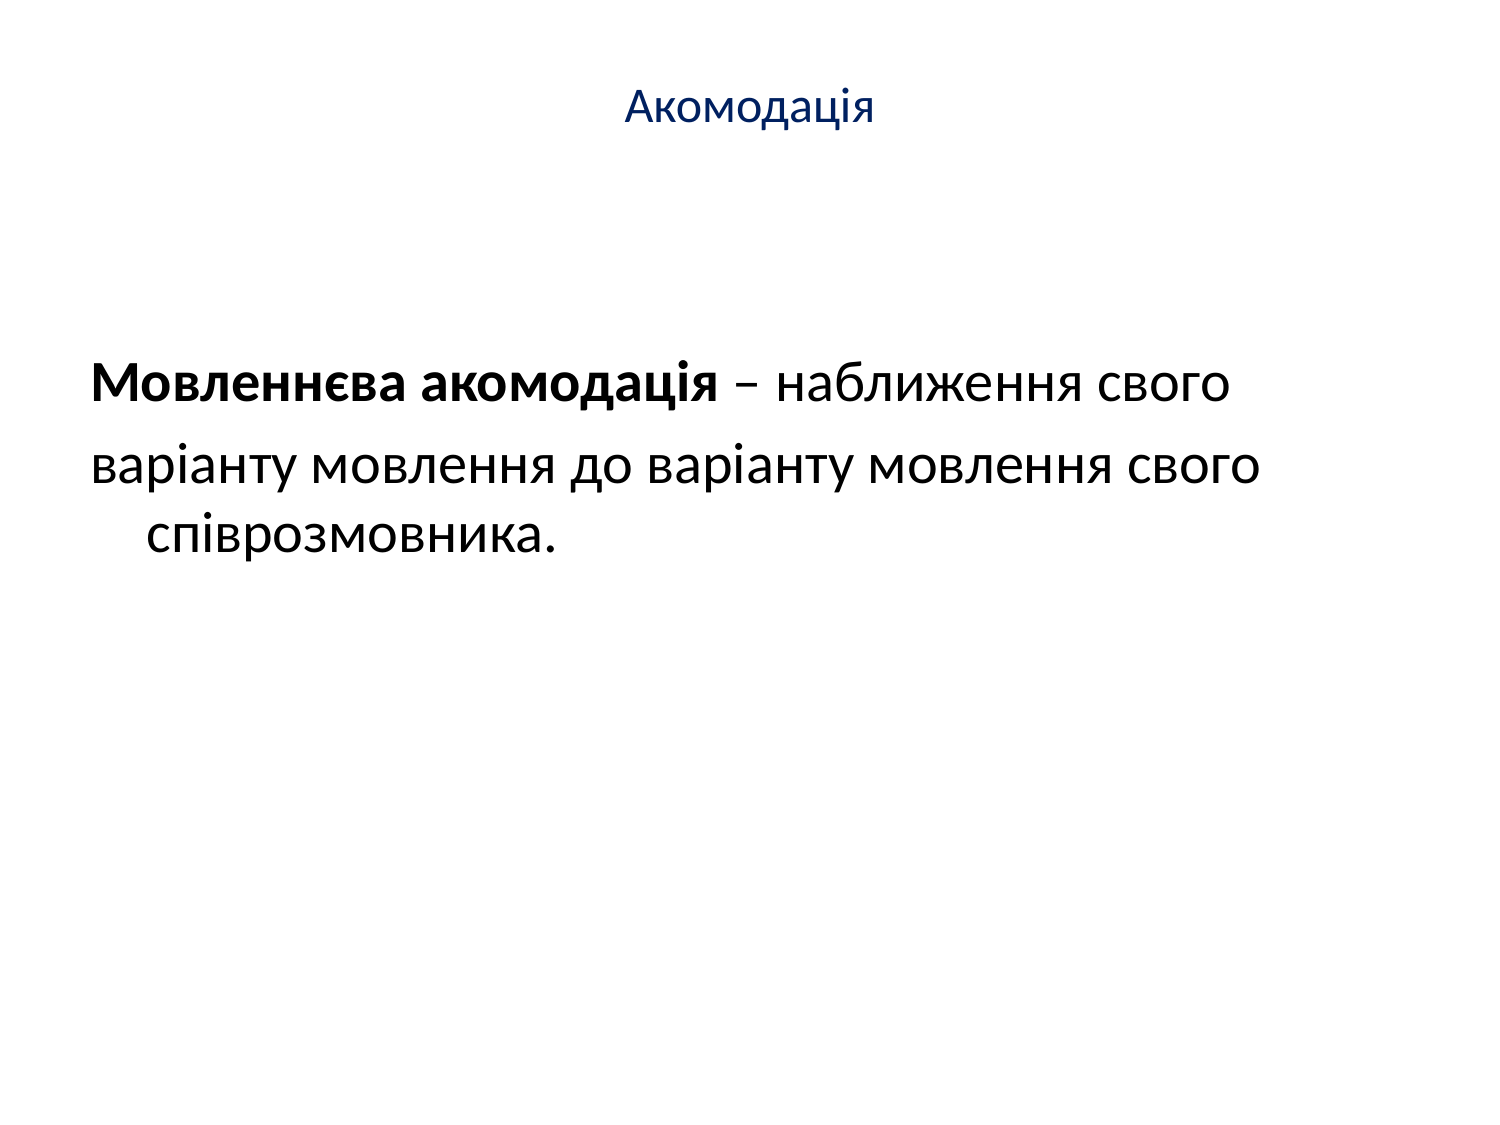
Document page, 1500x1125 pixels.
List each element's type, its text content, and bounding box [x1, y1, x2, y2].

list Мовленнєва акомодація – наближення свого варіанту мовлення до варіанту мовлення свого співрозмовника. [75, 172, 1425, 1005]
title Акомодація [75, 45, 1425, 161]
